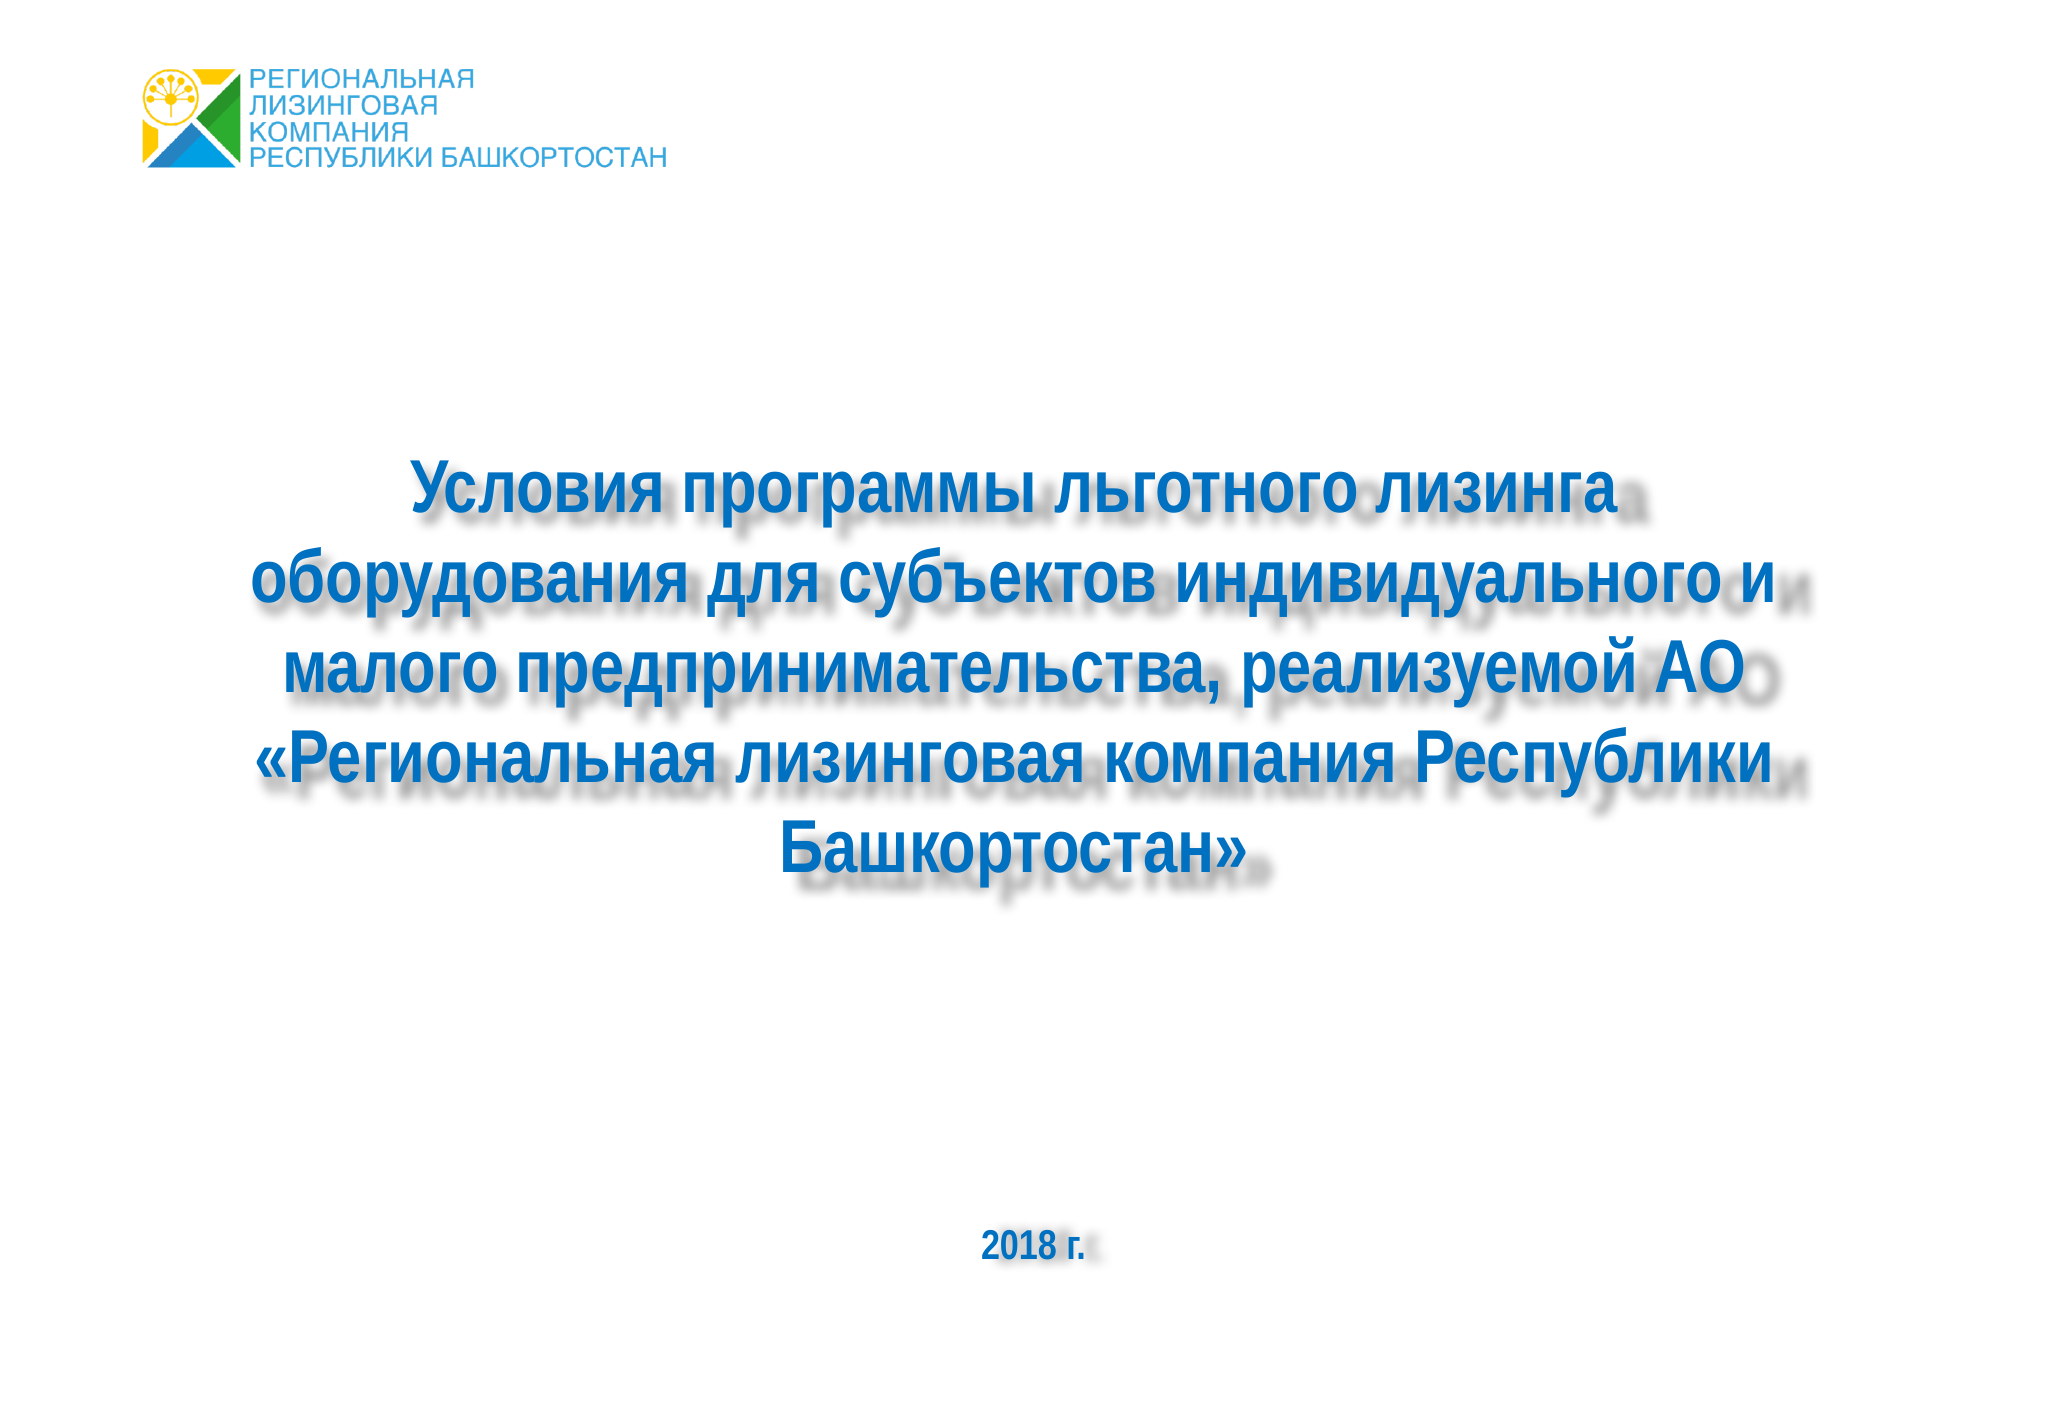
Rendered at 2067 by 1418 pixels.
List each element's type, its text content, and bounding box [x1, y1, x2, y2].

text_box 2018 г. [213, 1175, 1854, 1263]
picture [139, 64, 668, 168]
title Условия программы льготного лизинга оборудования для субъектов индивидуального и малого предпринимательства, реализуемой АО «Региональная лизинговая компания Республики Башкортостан» [175, 430, 1854, 950]
